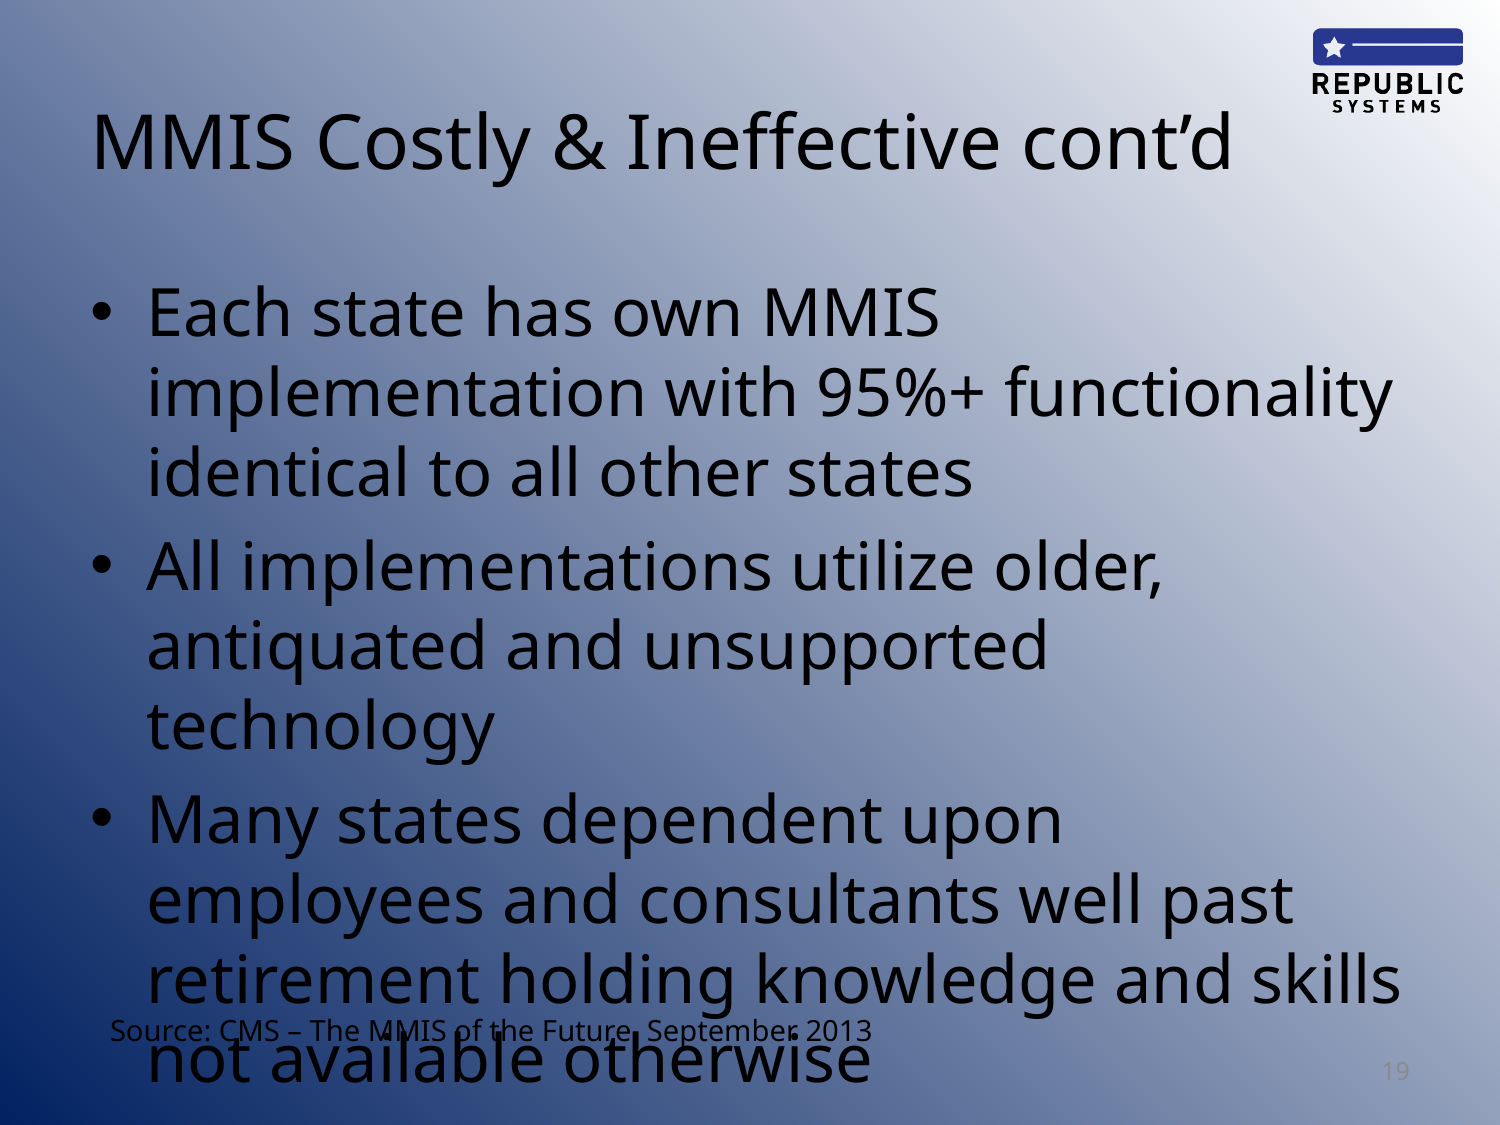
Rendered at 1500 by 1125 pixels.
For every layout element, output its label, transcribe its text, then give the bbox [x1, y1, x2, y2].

title MMIS Costly & Ineffective cont’d [75, 45, 1275, 233]
picture [1312, 28, 1463, 113]
list Each state has own MMIS implementation with 95%+ functionality identical to all other states All implementations utilize older, antiquated and unsupported technology Many states dependent upon employees and consultants well past retirement holding knowledge and skills not available otherwise [75, 262, 1425, 1005]
slide_number 19 [1074, 1042, 1425, 1103]
text_box Source: CMS – The MMIS of the Future, September 2013 [95, 1004, 1014, 1100]
